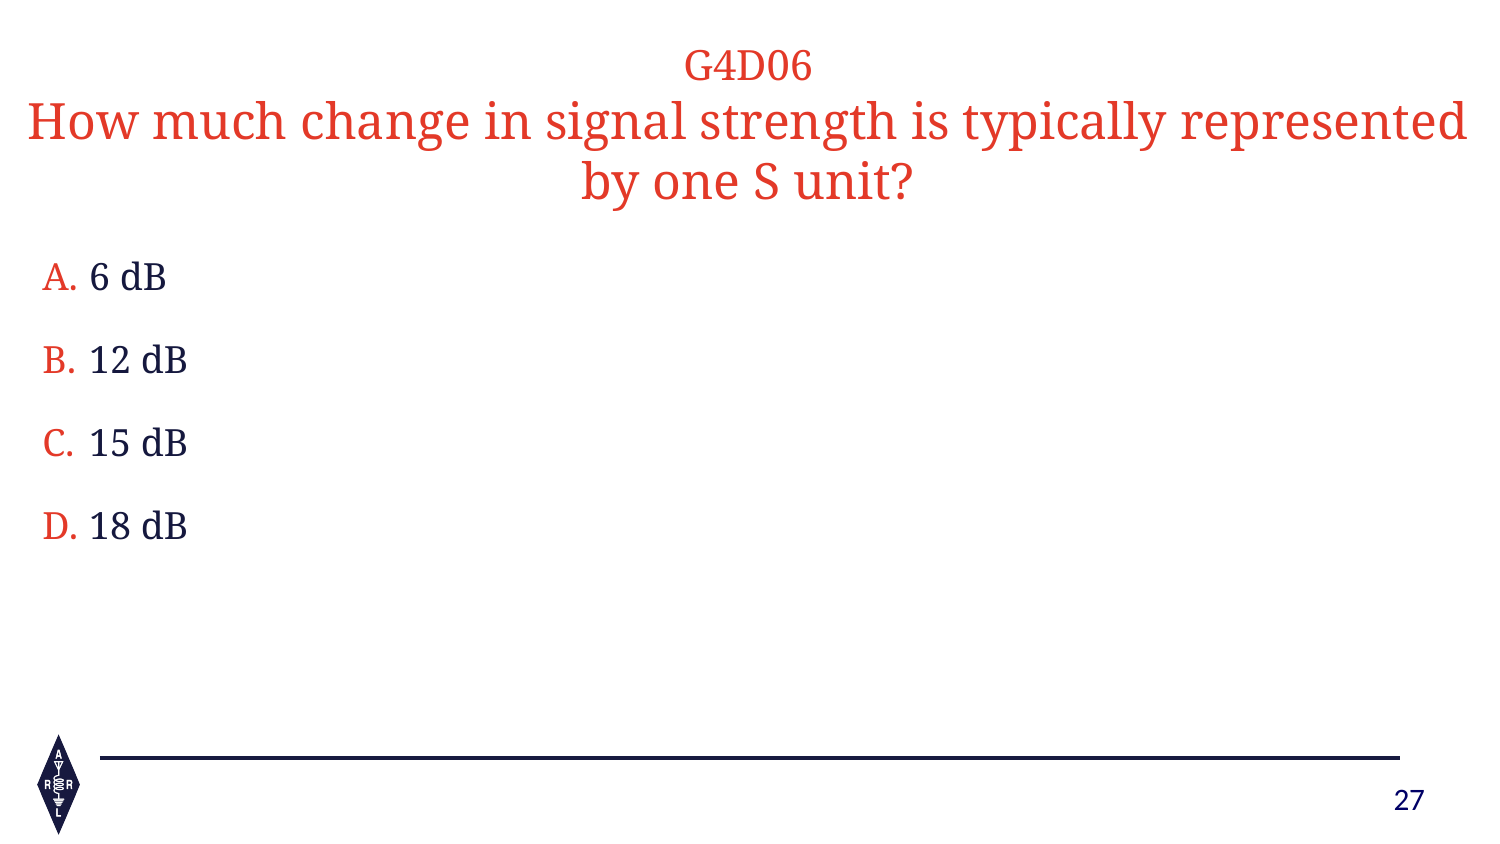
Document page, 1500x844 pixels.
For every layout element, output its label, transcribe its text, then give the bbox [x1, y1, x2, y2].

title G4D06 How much change in signal strength is typically represented by one S unit? [23, 33, 1473, 202]
slide_number 27 [1074, 768, 1425, 827]
picture [37, 734, 80, 835]
list 6 dB 12 dB 15 dB 18 dB [42, 224, 1449, 738]
